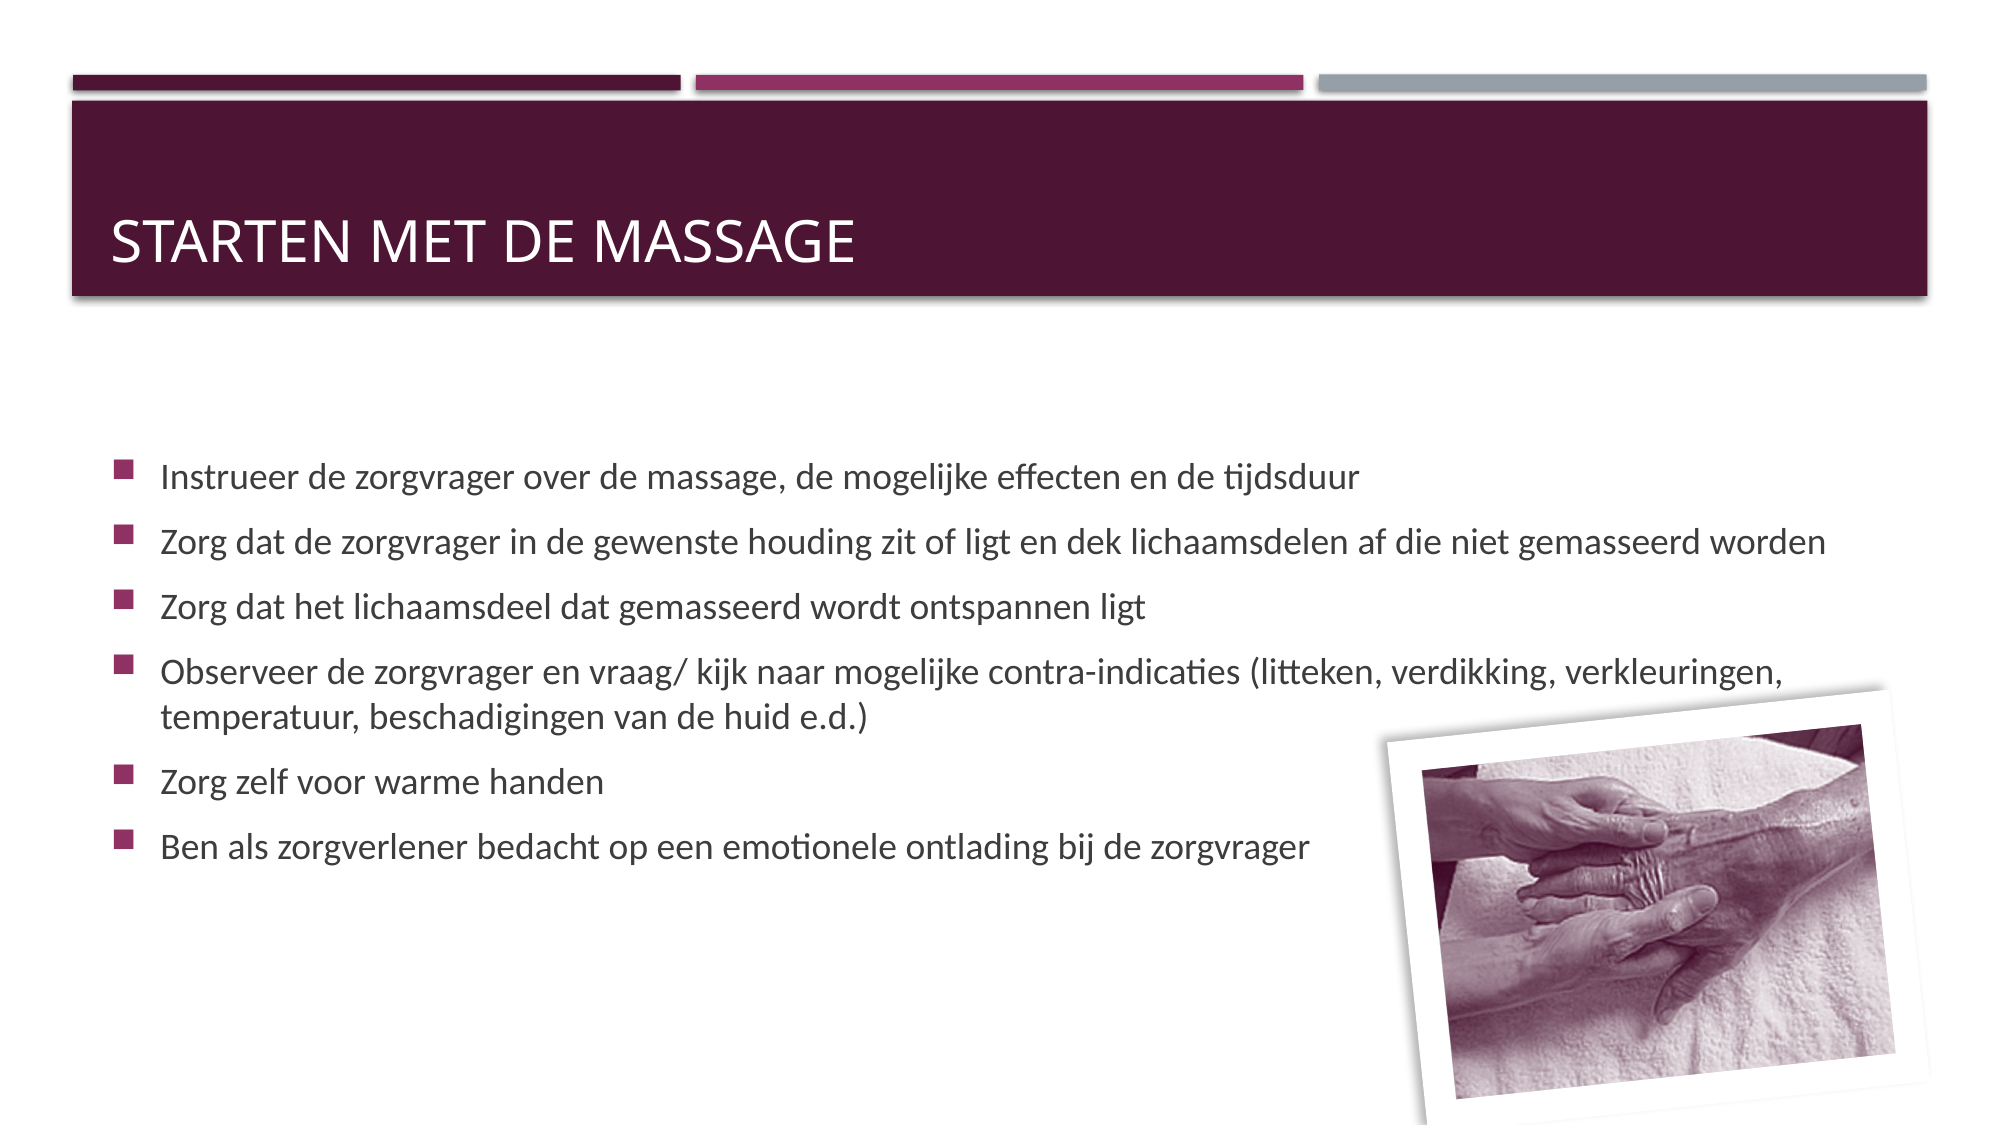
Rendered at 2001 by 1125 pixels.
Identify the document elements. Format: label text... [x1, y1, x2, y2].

picture [1436, 745, 1881, 1078]
title Starten met de massage [95, 115, 1905, 282]
list Instrueer de zorgvrager over de massage, de mogelijke effecten en de tijdsduur Zorg dat de zorgvrager in de gewenste houding zit of ligt en dek lichaamsdelen af die niet gemasseerd worden Zorg dat het lichaamsdeel dat gemasseerd wordt ontspannen ligt Observeer de zorgvrager en vraag/ kijk naar mogelijke contra-indicaties (litteken, verdikking, verkleuringen, temperatuur, beschadigingen van de huid e.d.) Zorg zelf voor warme handen Ben als zorgverlener bedacht op een emotionele ontlading bij de zorgvrager [95, 357, 1905, 962]
